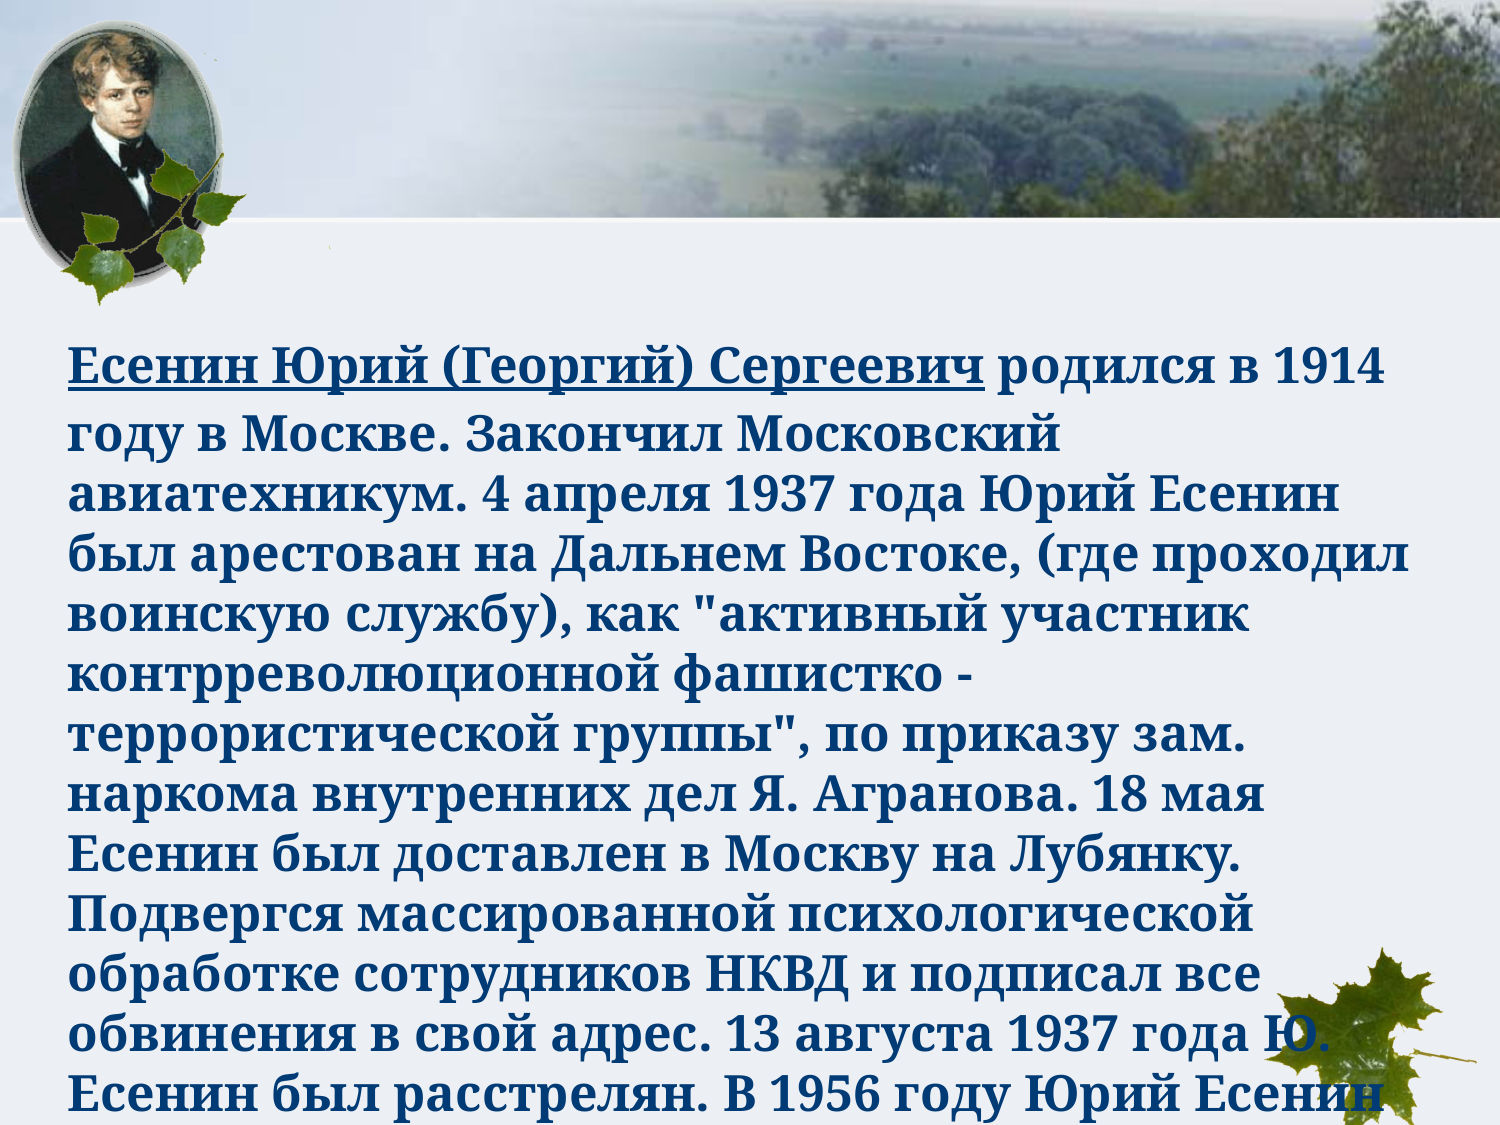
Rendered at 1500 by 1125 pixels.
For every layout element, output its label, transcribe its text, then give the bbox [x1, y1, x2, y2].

picture [0, 0, 1500, 1125]
text_box Есенин Юрий (Георгий) Сергеевич родился в 1914 году в Москве. Закончил Московский авиатехникум. 4 апреля 1937 года Юрий Есенин был арестован на Дальнем Востоке, (где проходил воинскую службу), как "активный участник контрреволюционной фашистко - террористической группы", по приказу зам. наркома внутренних дел Я. Агранова. 18 мая Есенин был доставлен в Москву на Лубянку. Подвергся массированной психологической обработке сотрудников НКВД и подписал все обвинения в свой адрес. 13 августа 1937 года Ю. Есенин был расстрелян. В 1956 году Юрий Есенин посмертно реабилитирован. [53, 326, 1447, 1125]
